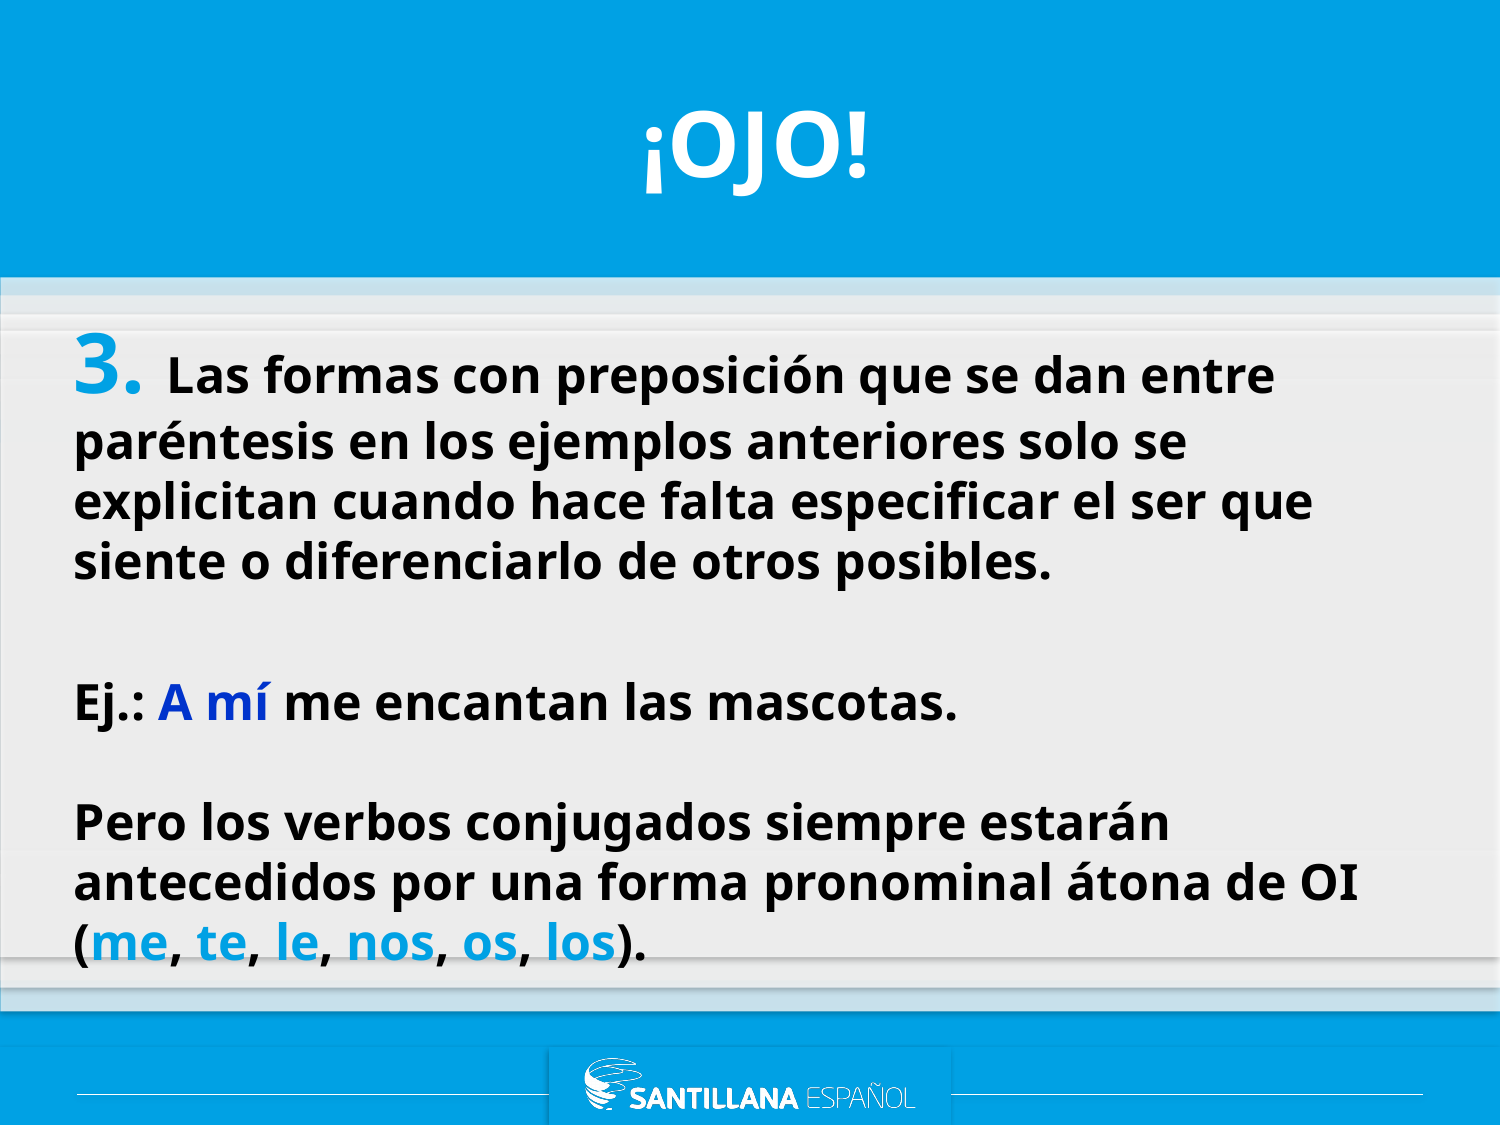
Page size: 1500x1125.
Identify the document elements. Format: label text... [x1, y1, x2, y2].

text_box 3. Las formas con preposición que se dan entre paréntesis en los ejemplos anteriores solo se explicitan cuando hace falta especificar el ser que siente o diferenciarlo de otros posibles. Ej.: A mí me encantan las mascotas. Pero los verbos conjugados siempre estarán antecedidos por una forma pronominal átona de OI (me, te, le, nos, os, los). [58, 302, 1453, 1028]
text_box ¡OJO! [17, 78, 1495, 244]
